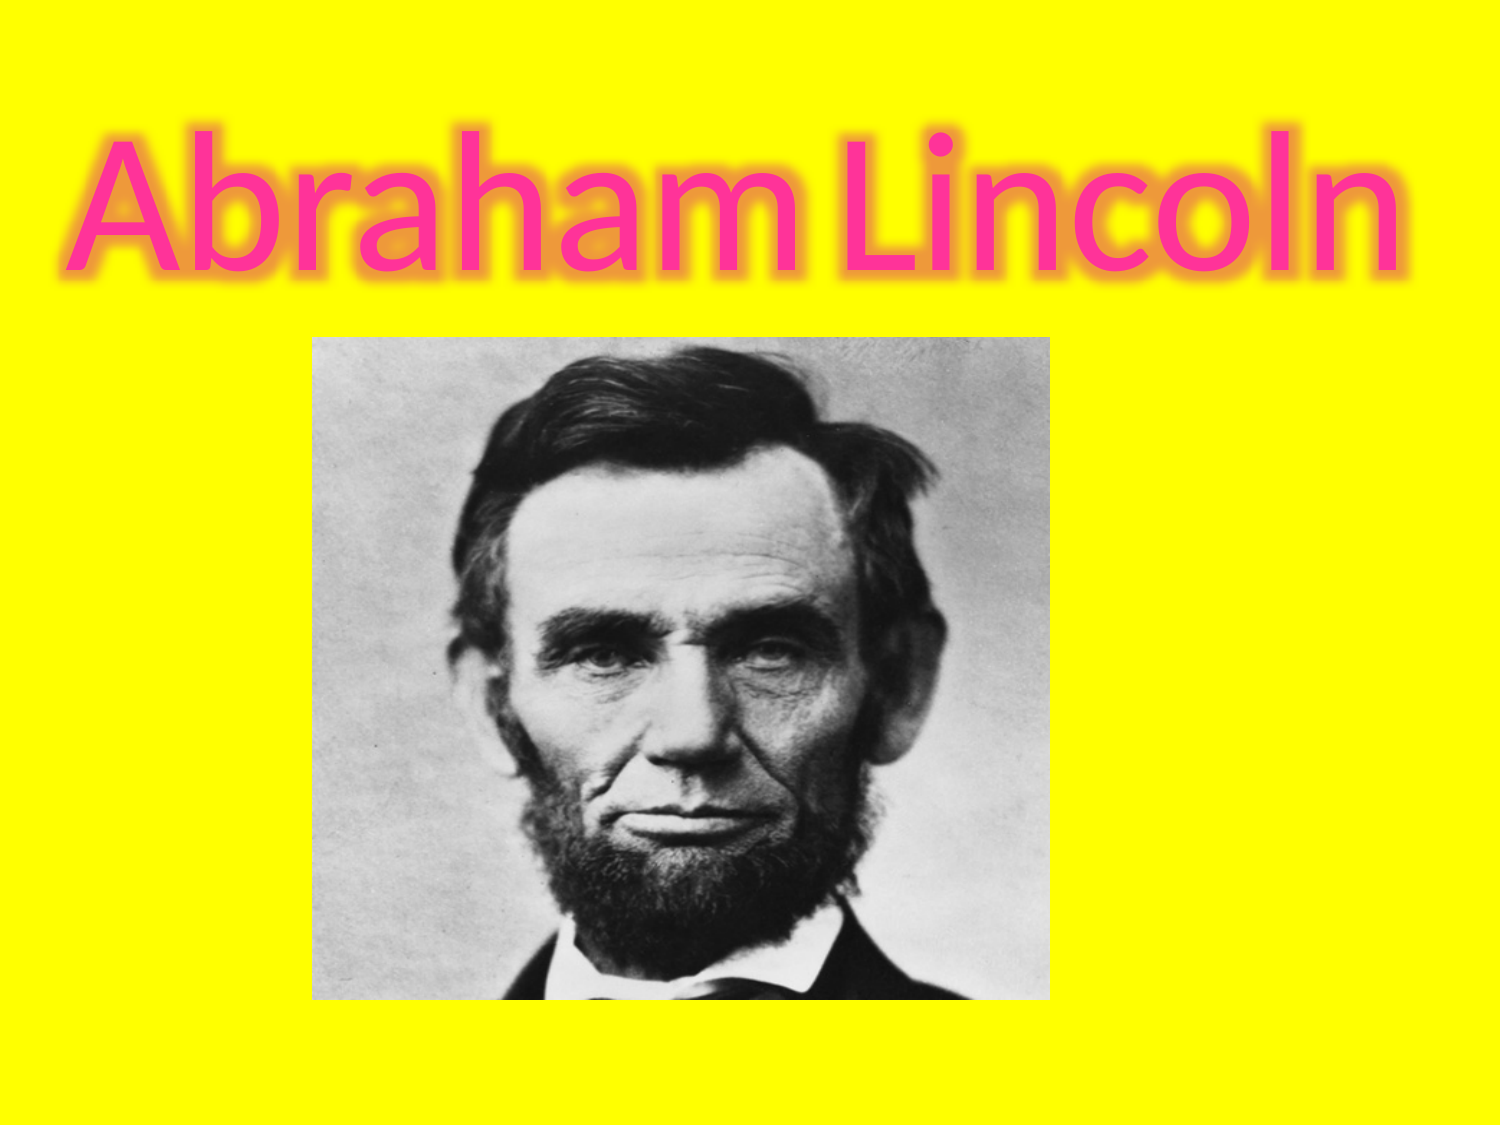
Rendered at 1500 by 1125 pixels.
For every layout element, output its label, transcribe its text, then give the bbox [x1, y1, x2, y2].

text_box Abraham Lincoln [0, 62, 1500, 318]
picture [311, 336, 1051, 1001]
